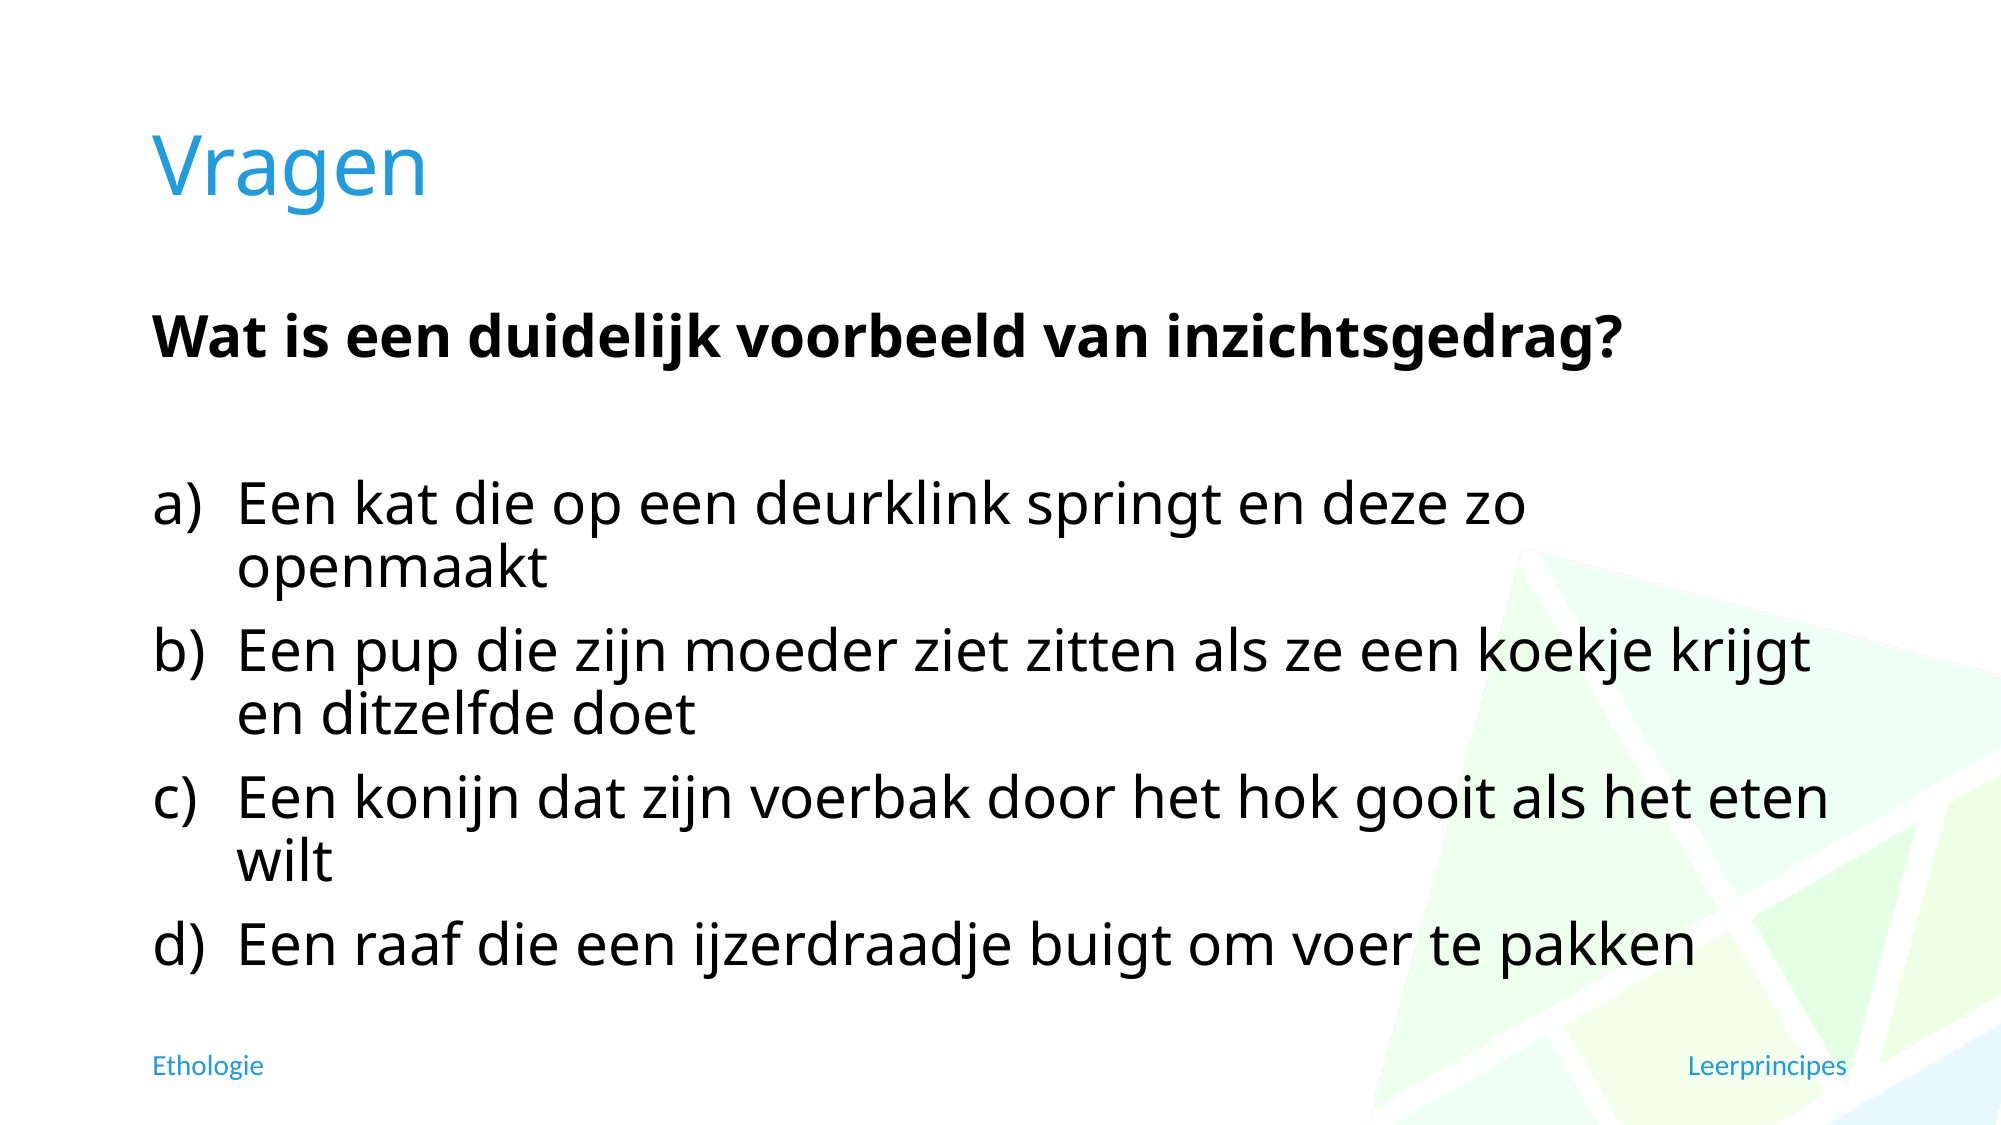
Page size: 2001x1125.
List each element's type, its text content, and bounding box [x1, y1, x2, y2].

list Ethologie [137, 1042, 588, 1103]
list Wat is een duidelijk voorbeeld van inzichtsgedrag? Een kat die op een deurklink springt en deze zo openmaakt Een pup die zijn moeder ziet zitten als ze een koekje krijgt en ditzelfde doet Een konijn dat zijn voerbak door het hok gooit als het eten wilt Een raaf die een ijzerdraadje buigt om voer te pakken [137, 299, 1863, 1014]
list Leerprincipes [1412, 1042, 1863, 1103]
title Vragen [137, 59, 1863, 278]
